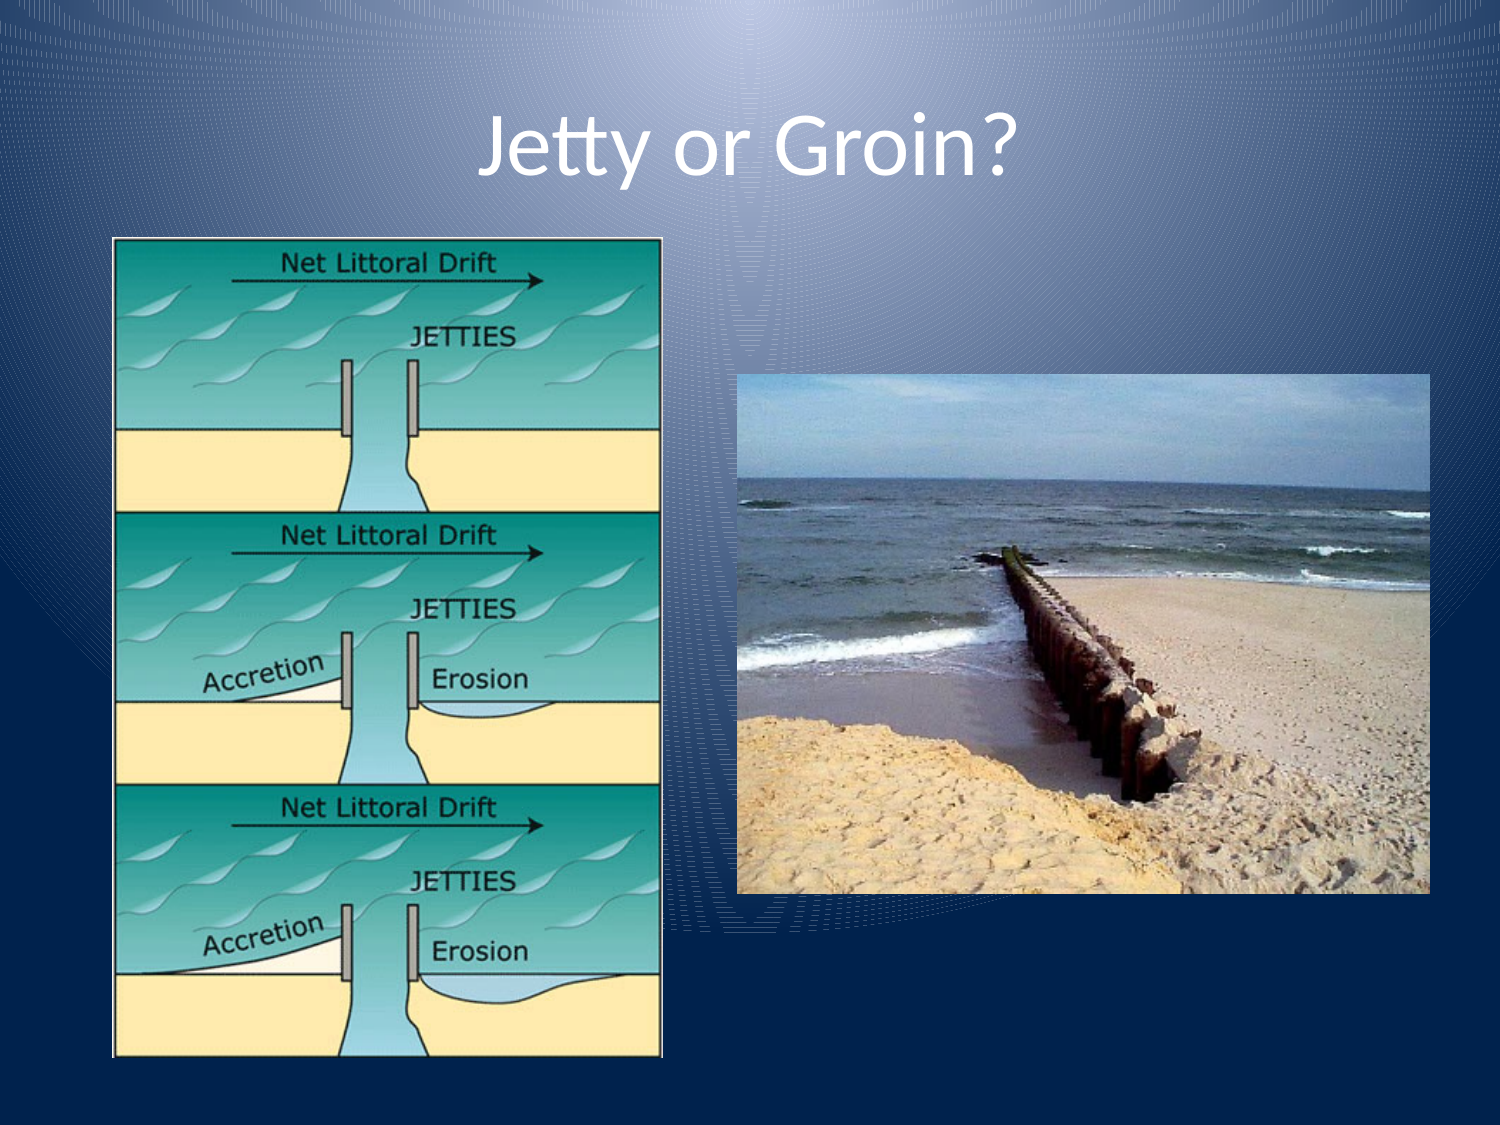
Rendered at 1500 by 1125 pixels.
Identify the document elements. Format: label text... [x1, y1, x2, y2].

picture [112, 237, 663, 1059]
title Jetty or Groin? [75, 45, 1425, 233]
picture [737, 374, 1430, 894]
